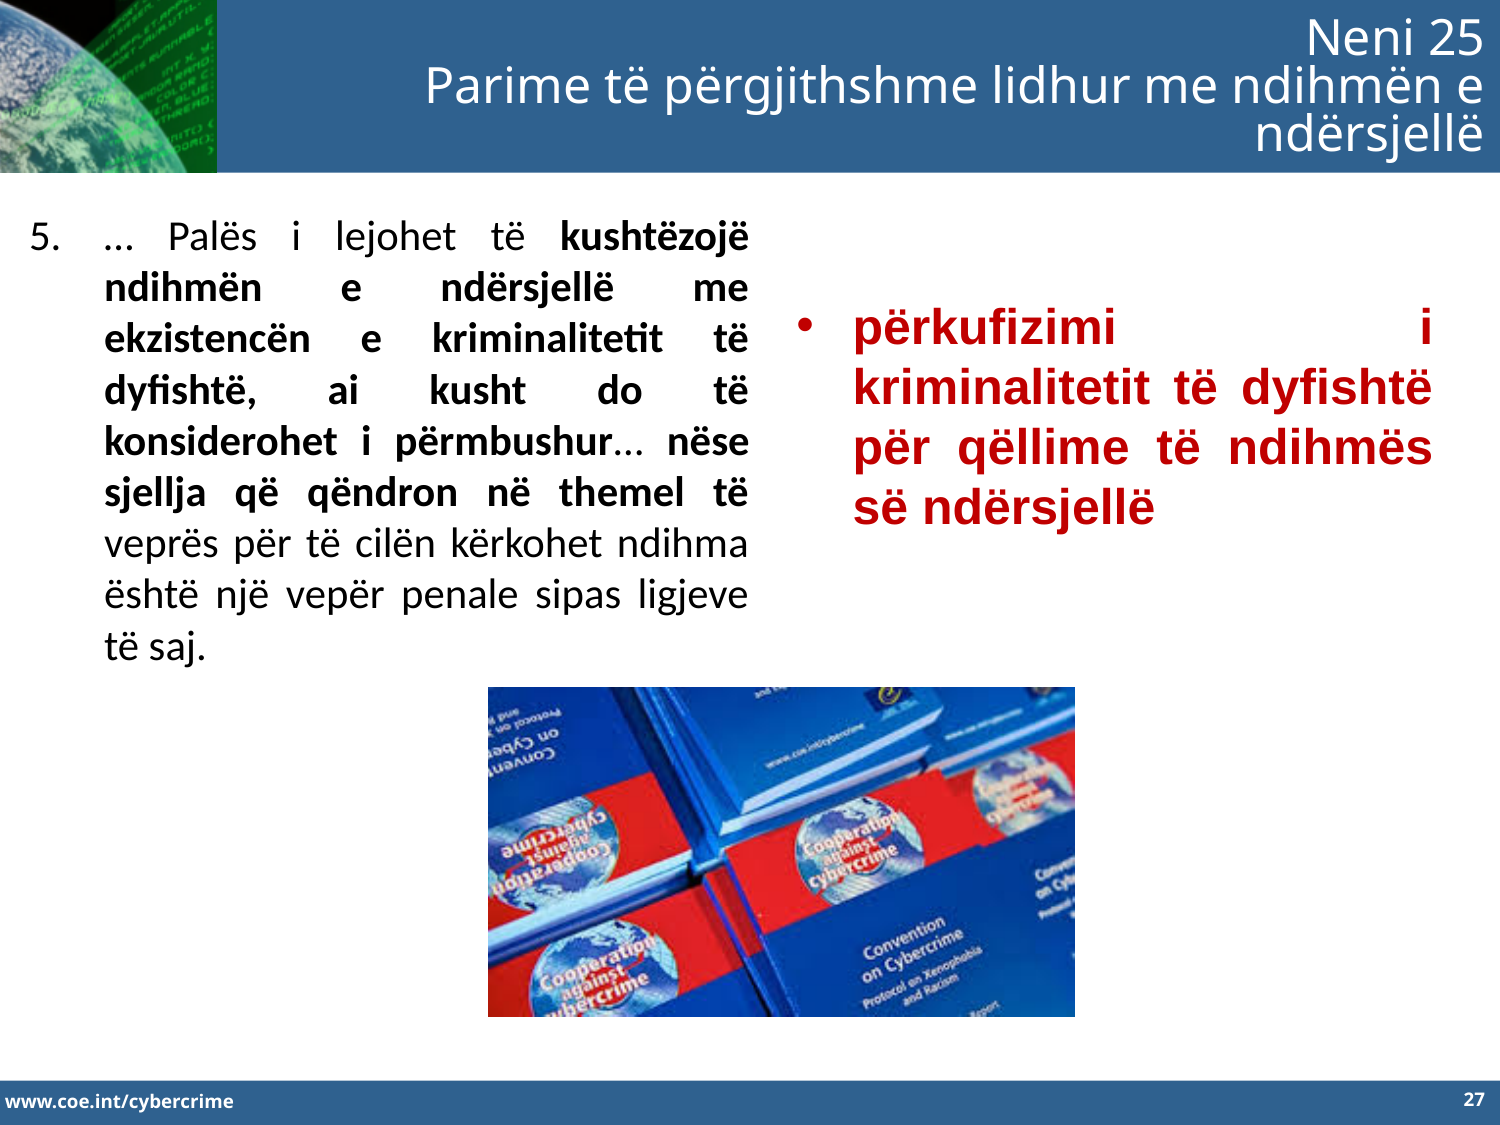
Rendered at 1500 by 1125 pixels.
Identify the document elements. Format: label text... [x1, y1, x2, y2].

text_box përkufizimi i kriminalitetit të dyfishtë për qëllime të ndihmës së ndërsjellë [781, 287, 1449, 542]
slide_number 27 [1149, 1079, 1500, 1125]
picture [488, 687, 1075, 1017]
picture [0, 1, 217, 173]
text_box Neni 25 Parime të përgjithshme lidhur me ndihmën e ndërsjellë [252, 13, 1500, 166]
text_box … Palës i lejohet të kushtëzojë ndihmën e ndërsjellë me ekzistencën e kriminalitetit të dyfishtë, ai kusht do të konsiderohet i përmbushur… nëse sjellja që qëndron në themel të veprës për të cilën kërkohet ndihma është një vepër penale sipas ligjeve të saj. [14, 200, 765, 677]
